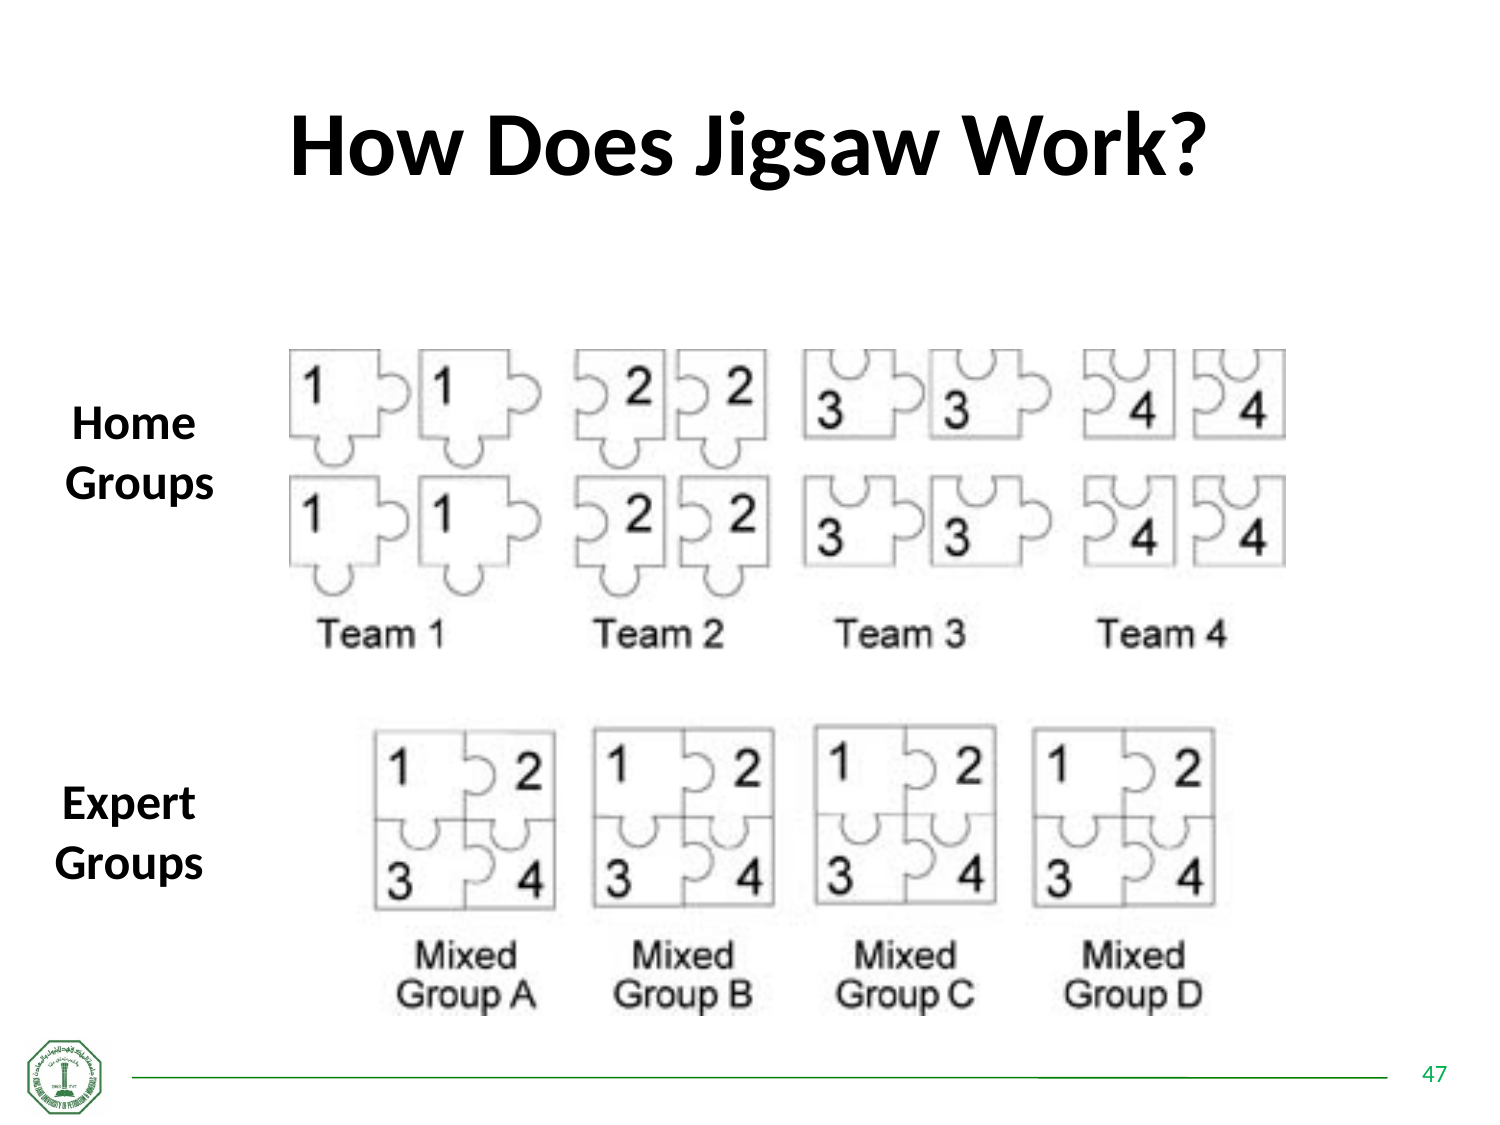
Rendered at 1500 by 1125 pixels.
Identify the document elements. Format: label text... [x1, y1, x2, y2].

picture [289, 349, 1286, 1016]
text_box Home Groups [42, 382, 238, 517]
slide_number 47 [1387, 1042, 1463, 1103]
text_box Expert Groups [29, 762, 229, 898]
title How Does Jigsaw Work? [75, 45, 1425, 233]
picture [25, 1038, 110, 1117]
